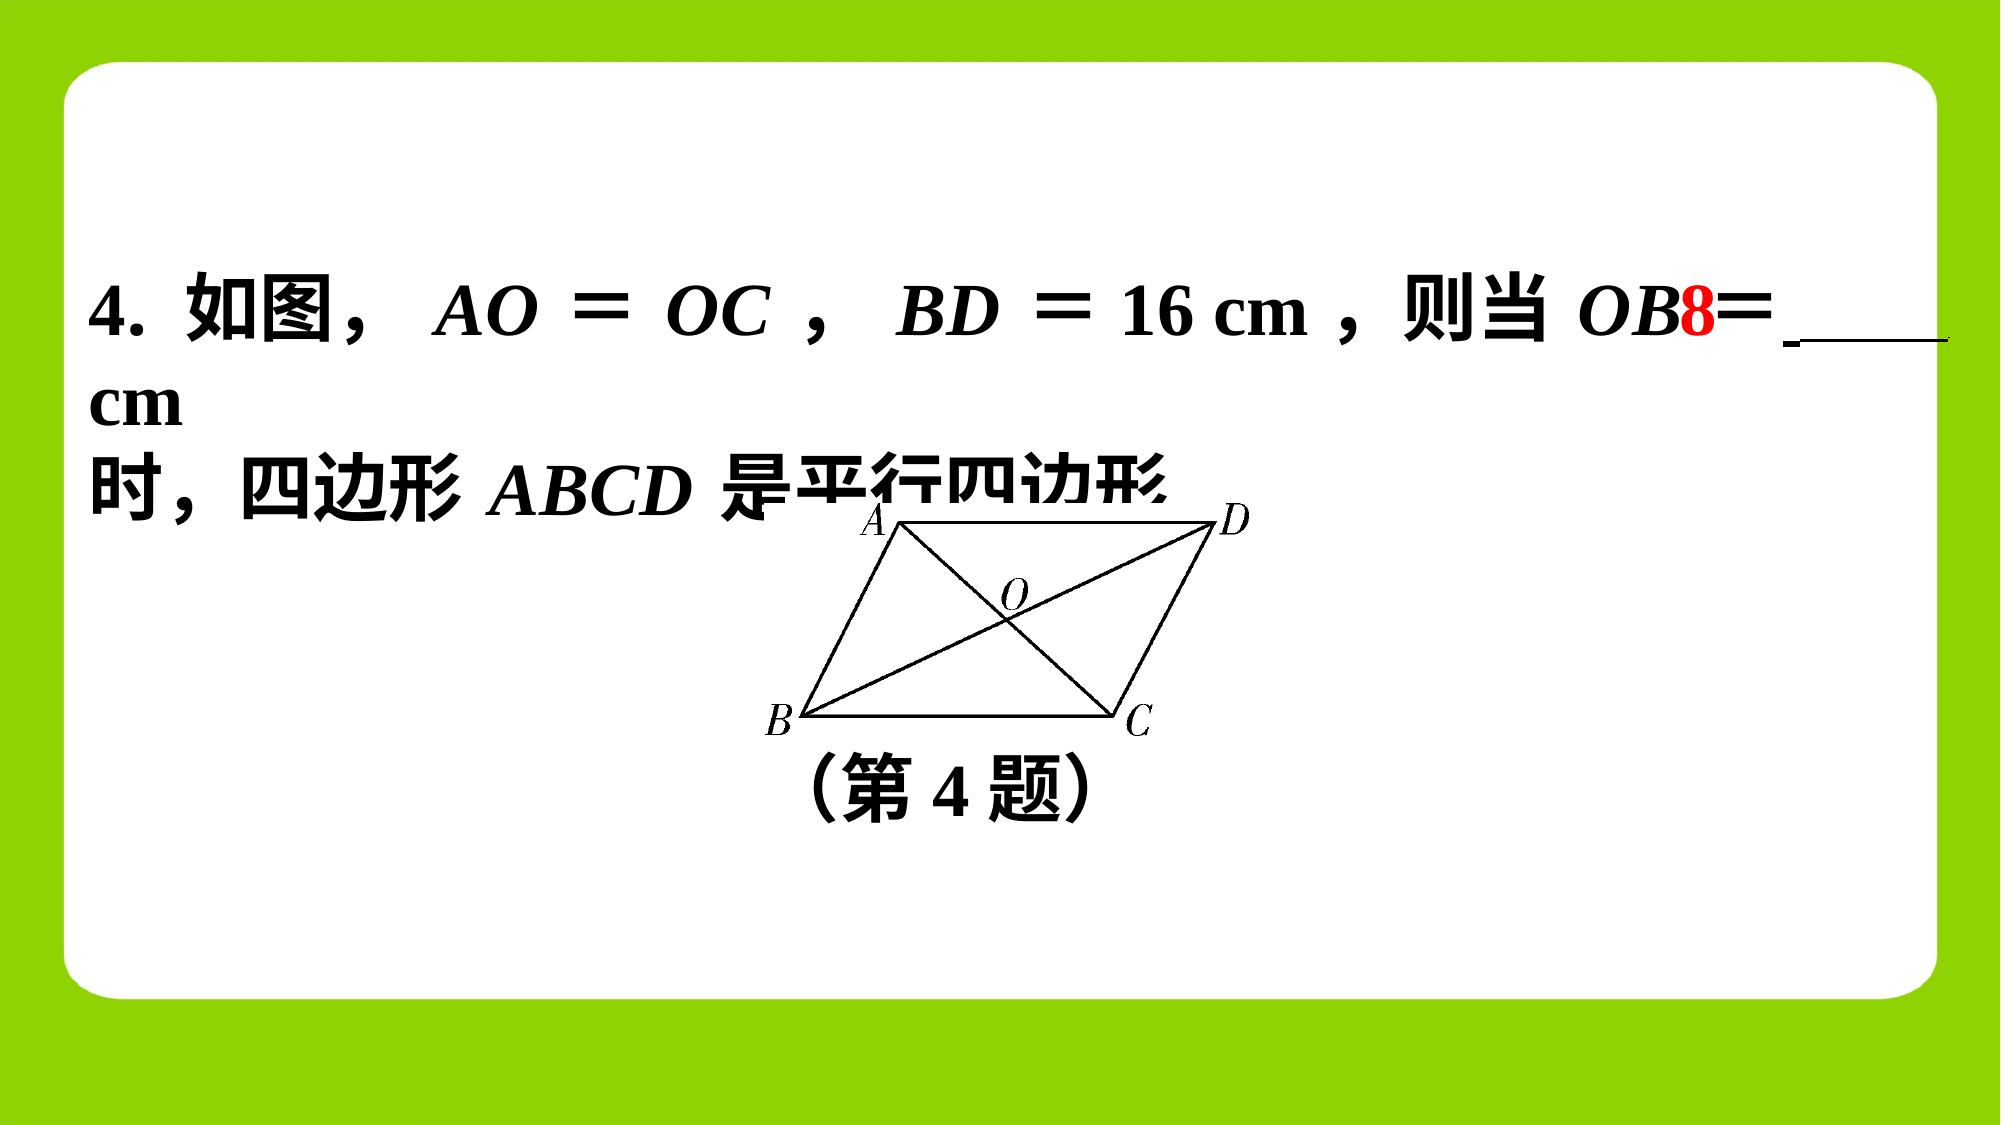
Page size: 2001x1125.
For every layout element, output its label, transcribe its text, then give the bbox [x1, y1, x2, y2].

picture [0, 0, 2001, 1125]
text_box 4. 如图，AO＝OC，BD＝16 cm，则当OB＝ ⁠cm 时，四边形ABCD是平行四边形. [88, 260, 1974, 443]
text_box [764, 503, 1258, 833]
text_box 8 [1664, 253, 1807, 359]
